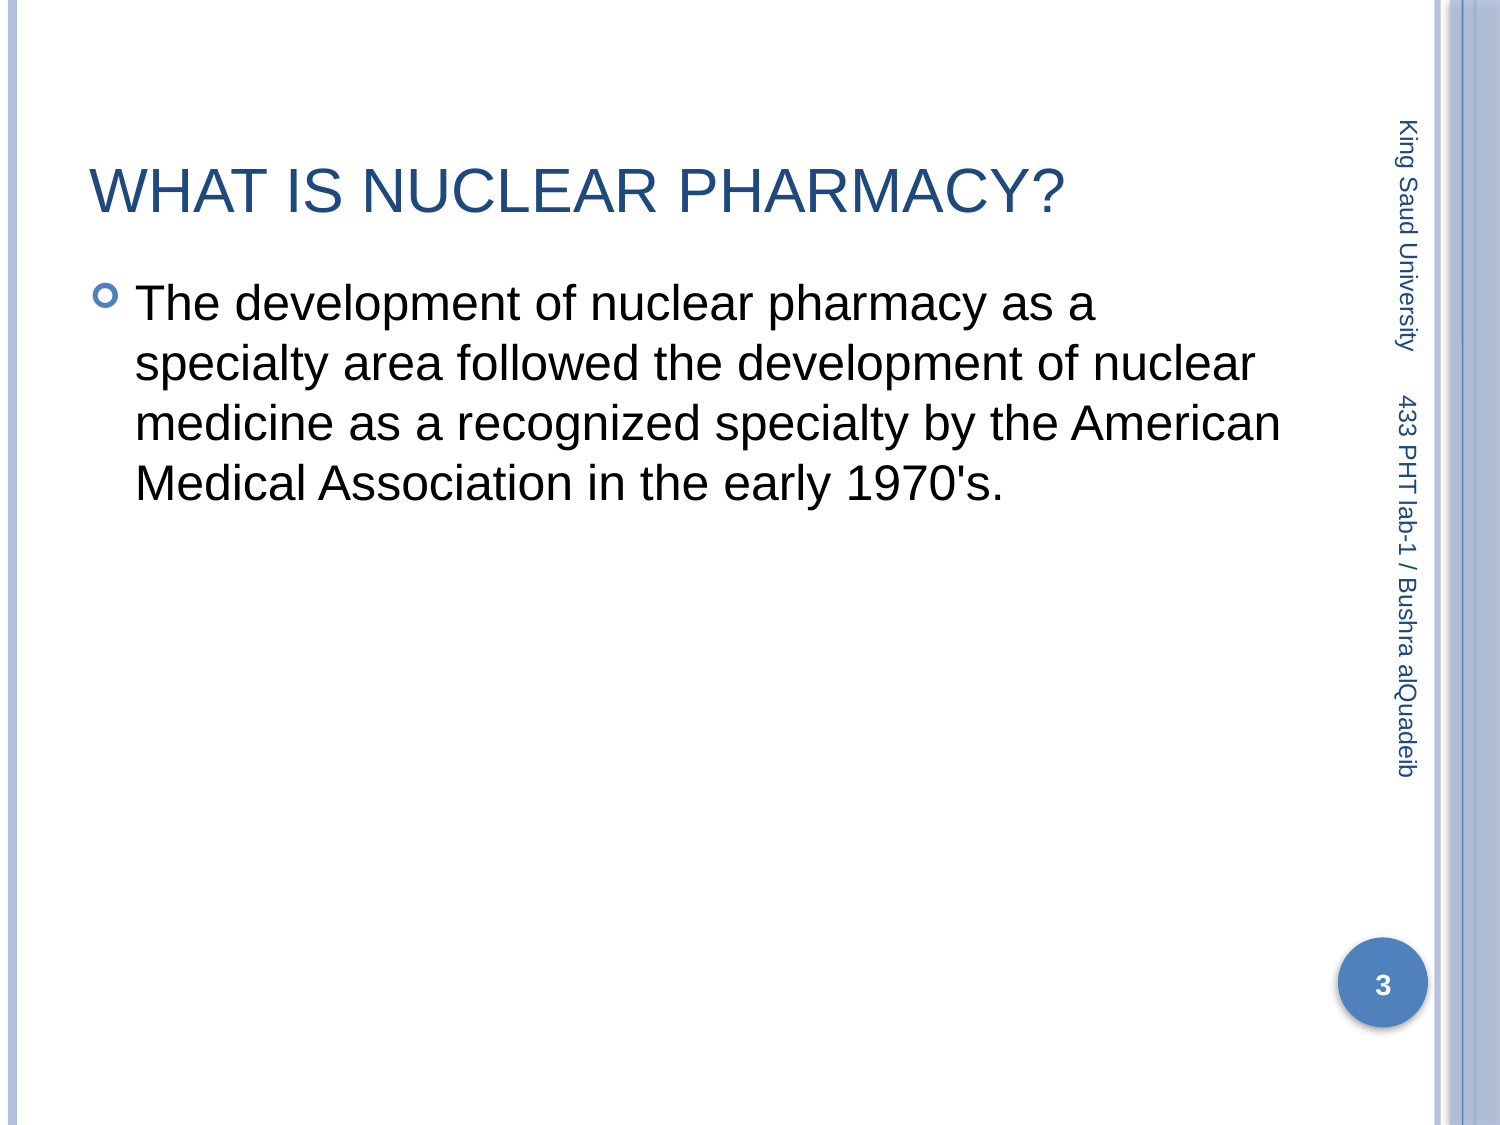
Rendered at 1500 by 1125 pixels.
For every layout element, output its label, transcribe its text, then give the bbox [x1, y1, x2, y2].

slide_number 3 [1333, 940, 1434, 1027]
footer 433 PHT lab-1 / Bushra alQuadeib [1379, 380, 1440, 906]
list The development of nuclear pharmacy as a specialty area followed the development of nuclear medicine as a recognized specialty by the American Medical Association in the early 1970's. [75, 262, 1300, 1062]
slide_number King Saud University [1378, 43, 1442, 374]
title What is Nuclear Pharmacy? [75, 45, 1300, 233]
